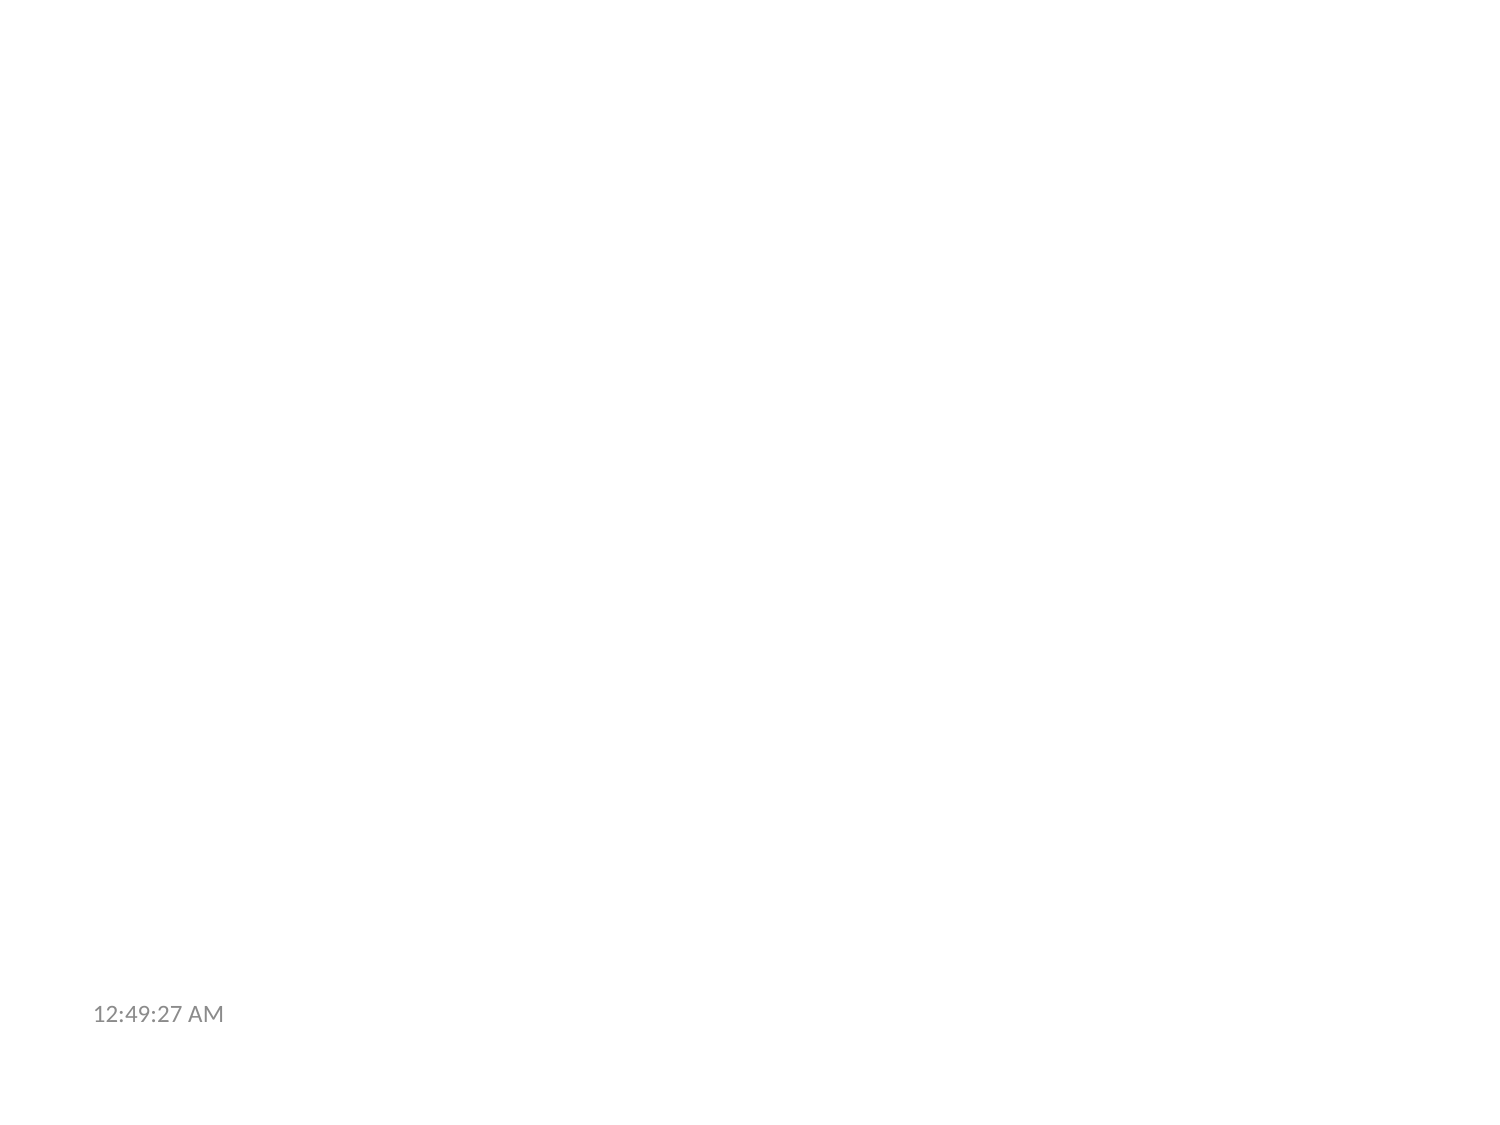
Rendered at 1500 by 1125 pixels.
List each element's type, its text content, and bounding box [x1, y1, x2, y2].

text_box 3:35:09 PM [77, 982, 428, 1043]
